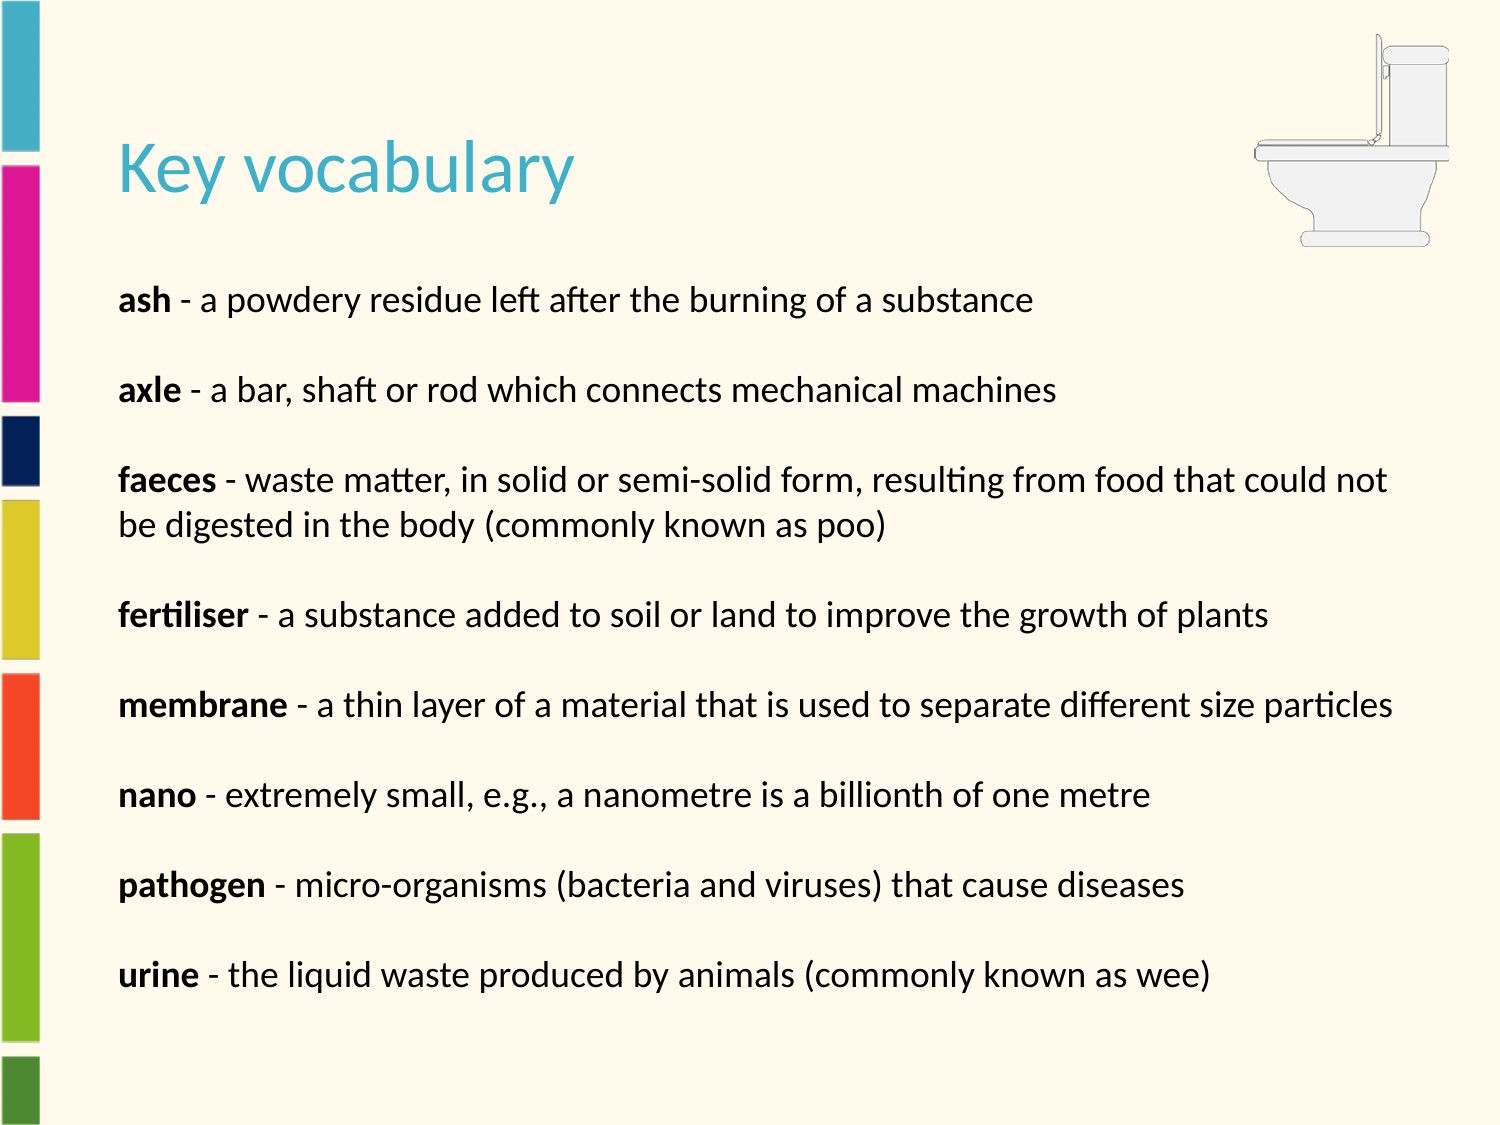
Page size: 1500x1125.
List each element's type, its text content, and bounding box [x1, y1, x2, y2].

text_box ash - a powdery residue left after the burning of a substance axle - a bar, shaft or rod which connects mechanical machines faeces - waste matter, in solid or semi-solid form, resulting from food that could not be digested in the body (commonly known as poo) fertiliser - a substance added to soil or land to improve the growth of plants membrane - a thin layer of a material that is used to separate different size particles nano - extremely small, e.g., a nanometre is a billionth of one metre pathogen - micro-organisms (bacteria and viruses) that cause diseases urine - the liquid waste produced by animals (commonly known as wee) [103, 267, 1449, 1003]
picture [1254, 34, 1449, 247]
title Key vocabulary [103, 59, 1397, 267]
picture [2, 1, 39, 1124]
